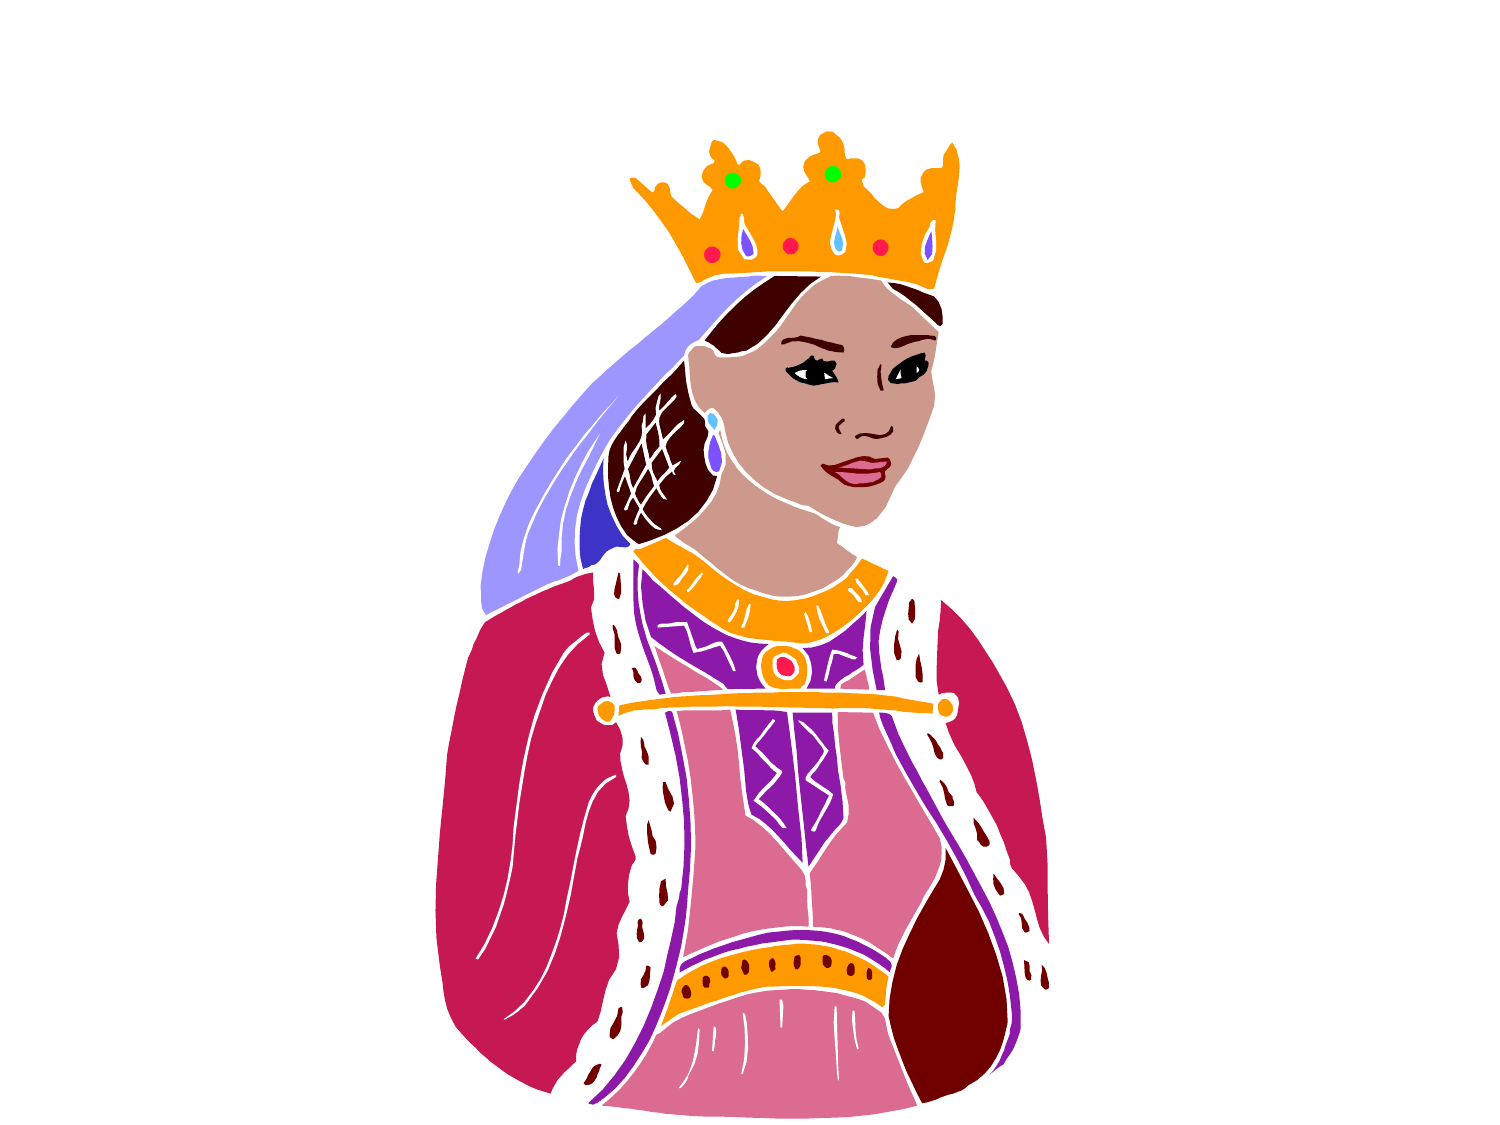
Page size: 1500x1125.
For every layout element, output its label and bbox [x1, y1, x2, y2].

picture [424, 127, 1063, 1125]
